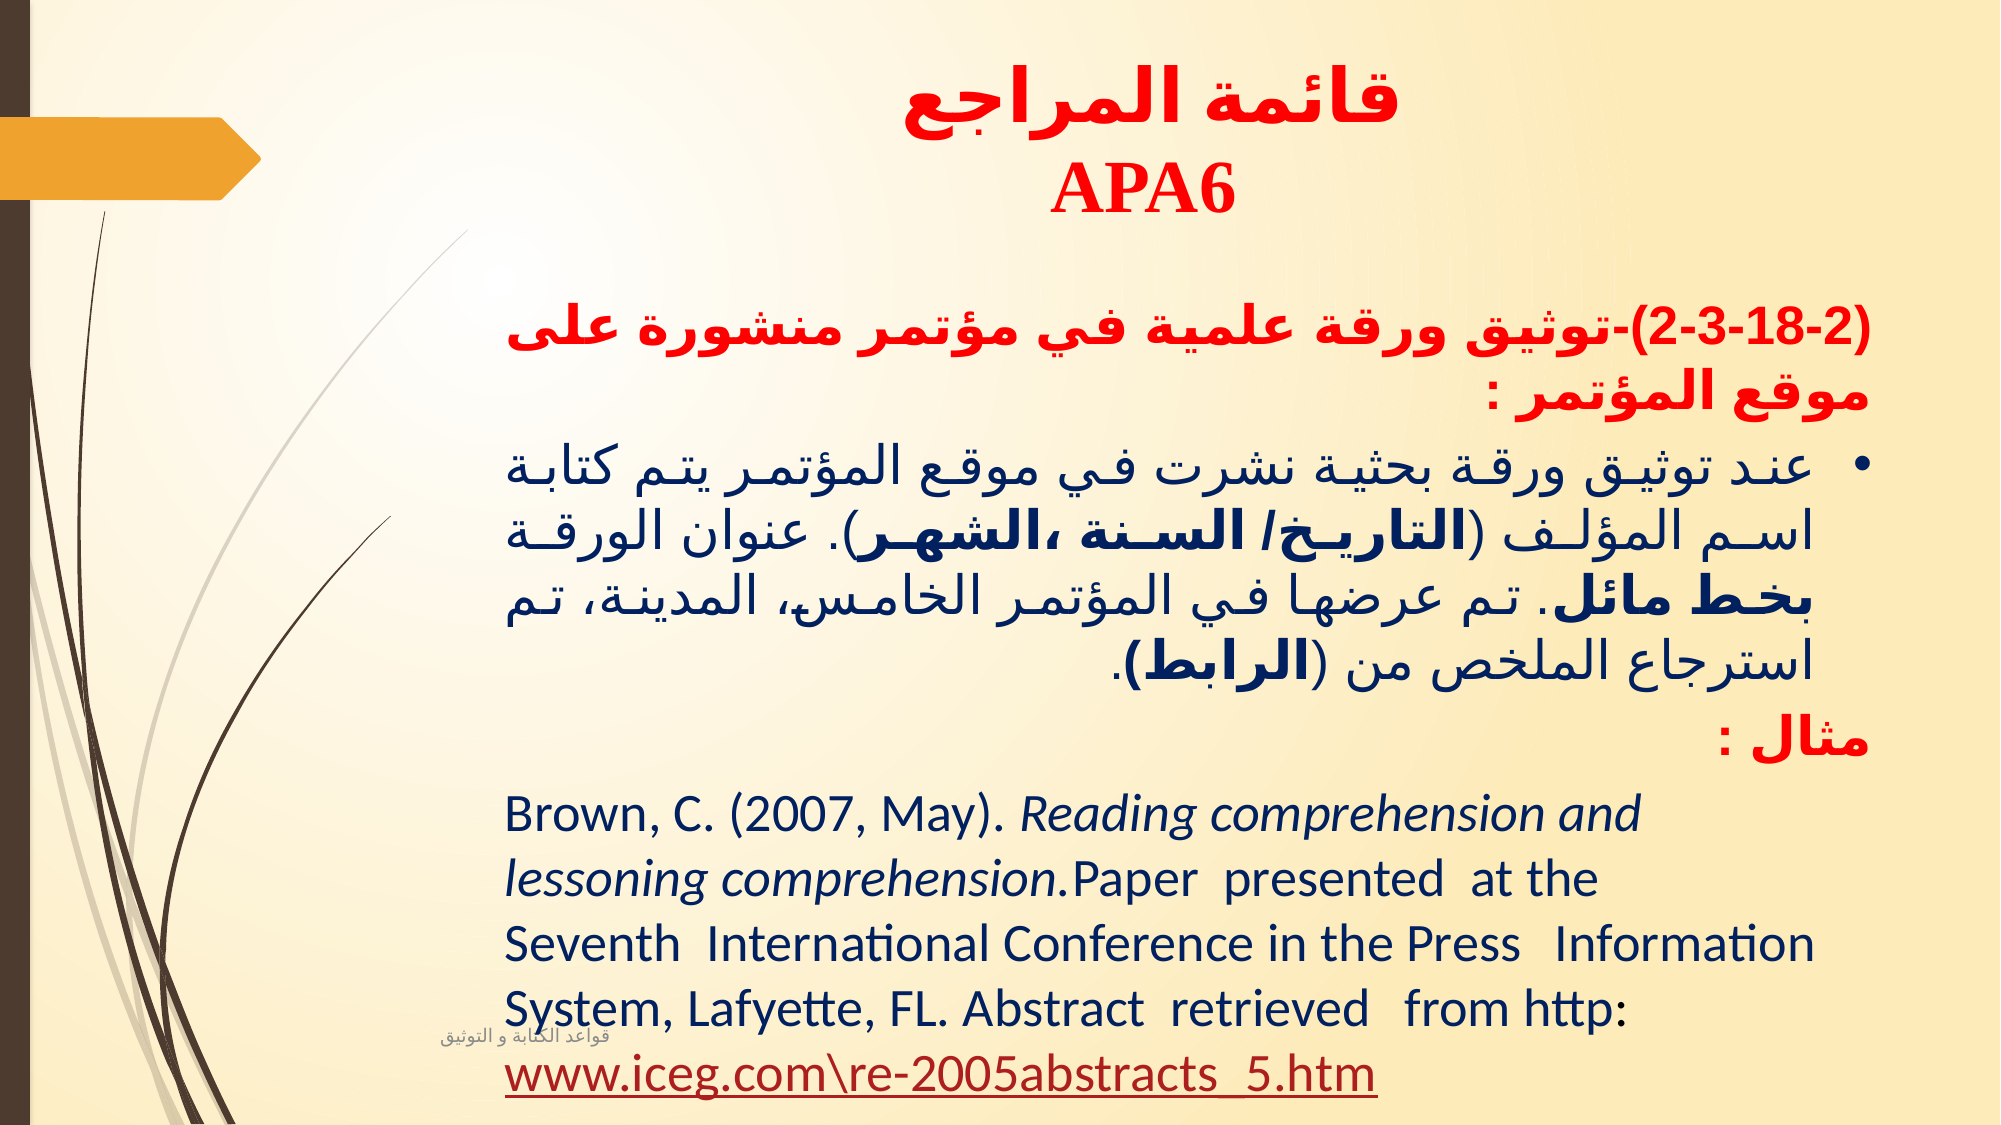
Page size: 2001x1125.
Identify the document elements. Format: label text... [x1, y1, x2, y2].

title قائمة المراجع APA6 [412, 40, 1875, 251]
footer قواعد الكتابة و التوثيق [424, 1006, 1675, 1067]
list (2-3-18-2)-توثيق ورقة علمية في مؤتمر منشورة على موقع المؤتمر : عند توثيق ورقة بحثية نشرت في موقع المؤتمر يتم كتابة اسم المؤلف (التاريخ/ السنة ،الشهر). عنوان الورقة بخط مائل. تم عرضها في المؤتمر الخامس، المدينة، تم استرجاع الملخص من (الرابط). مثال : Brown, C. (2007, May). Reading comprehension and lessoning comprehension.Paper presented at the Seventh International Conference in the Press Information System, Lafyette, FL. Abstract retrieved from http: www.iceg.com\re-2005abstracts_5.htm [489, 282, 1888, 1076]
